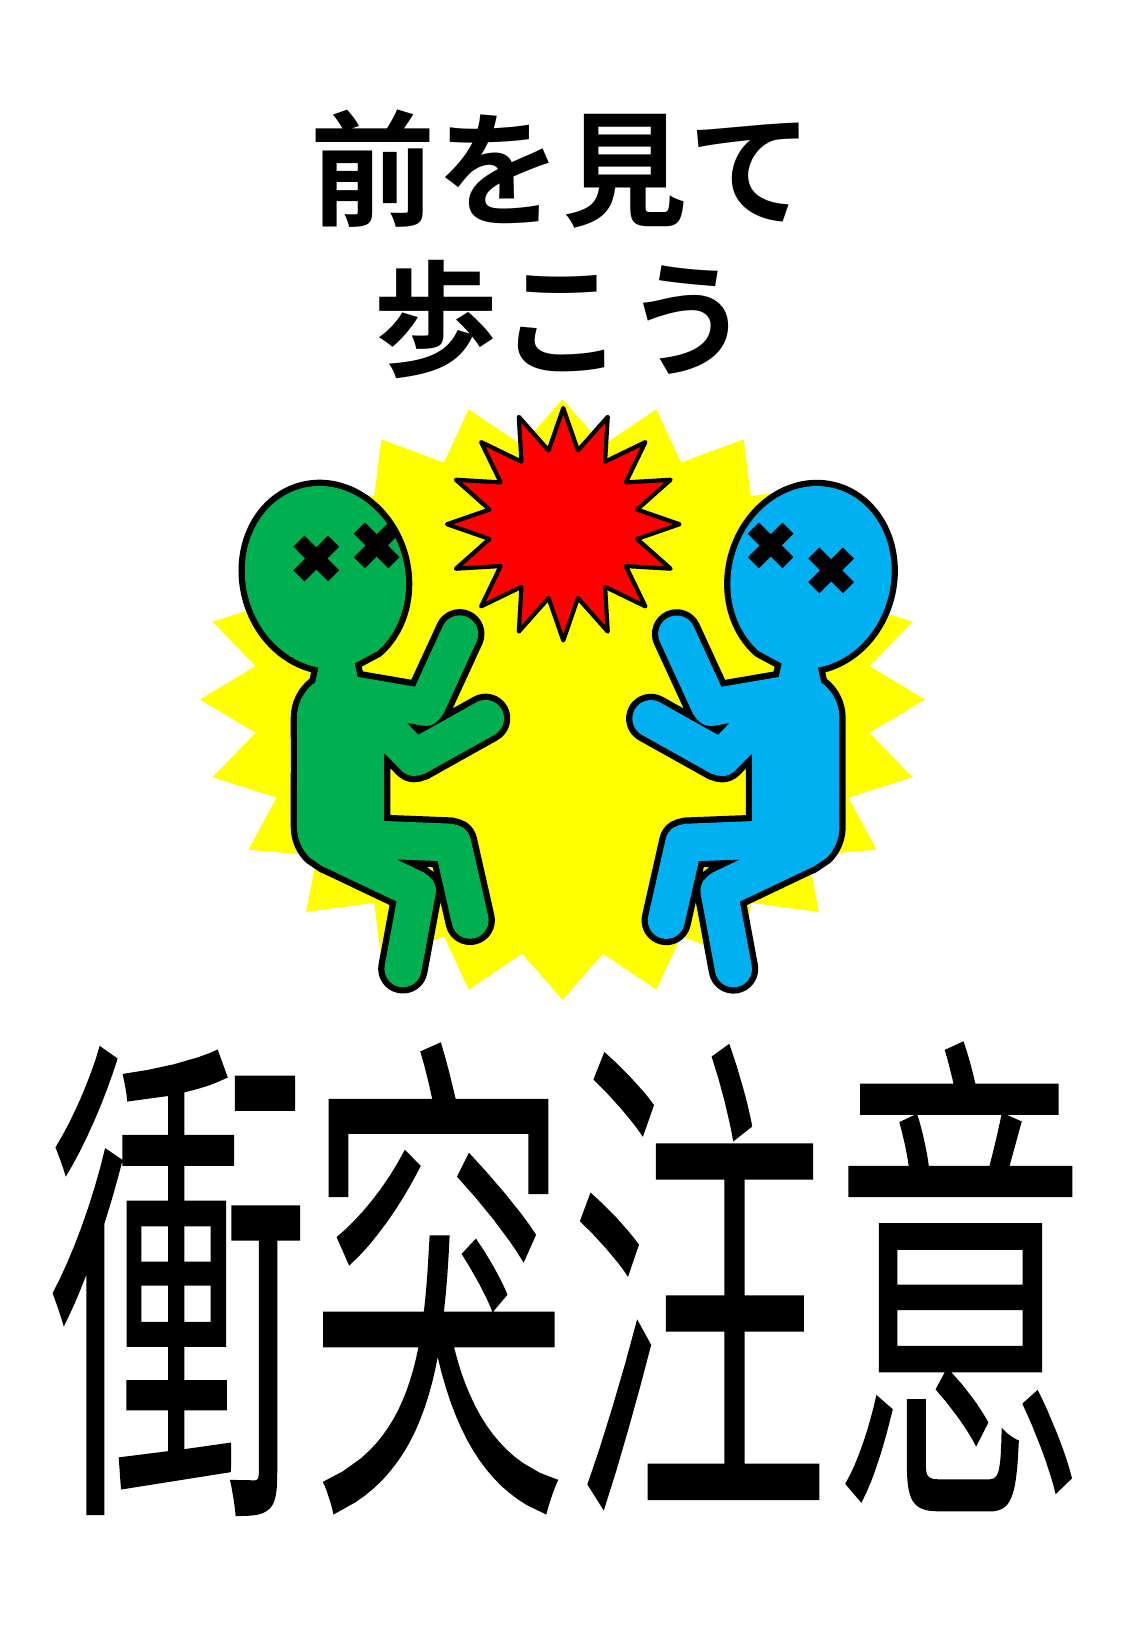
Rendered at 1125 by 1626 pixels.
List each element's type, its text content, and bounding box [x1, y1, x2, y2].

text_box 前を見て 歩こう [0, 84, 1125, 399]
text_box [199, 398, 926, 1001]
